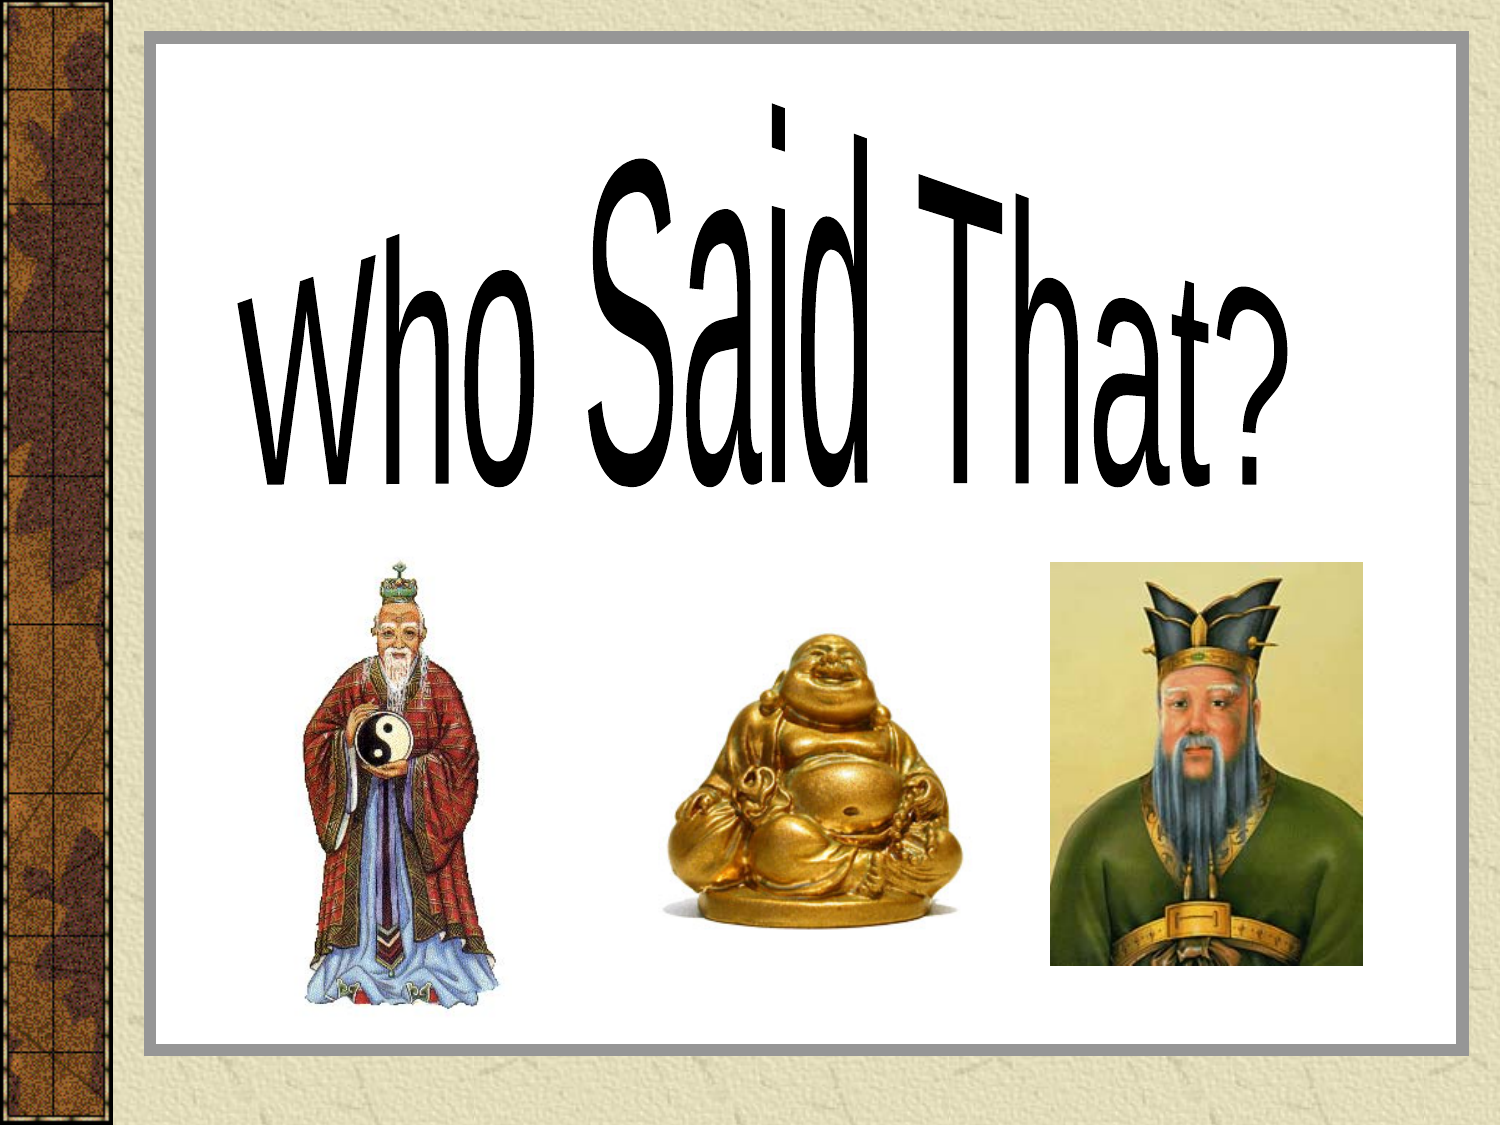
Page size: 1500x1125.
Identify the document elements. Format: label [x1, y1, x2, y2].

list [274, 537, 512, 1029]
picture [0, 0, 1500, 1125]
